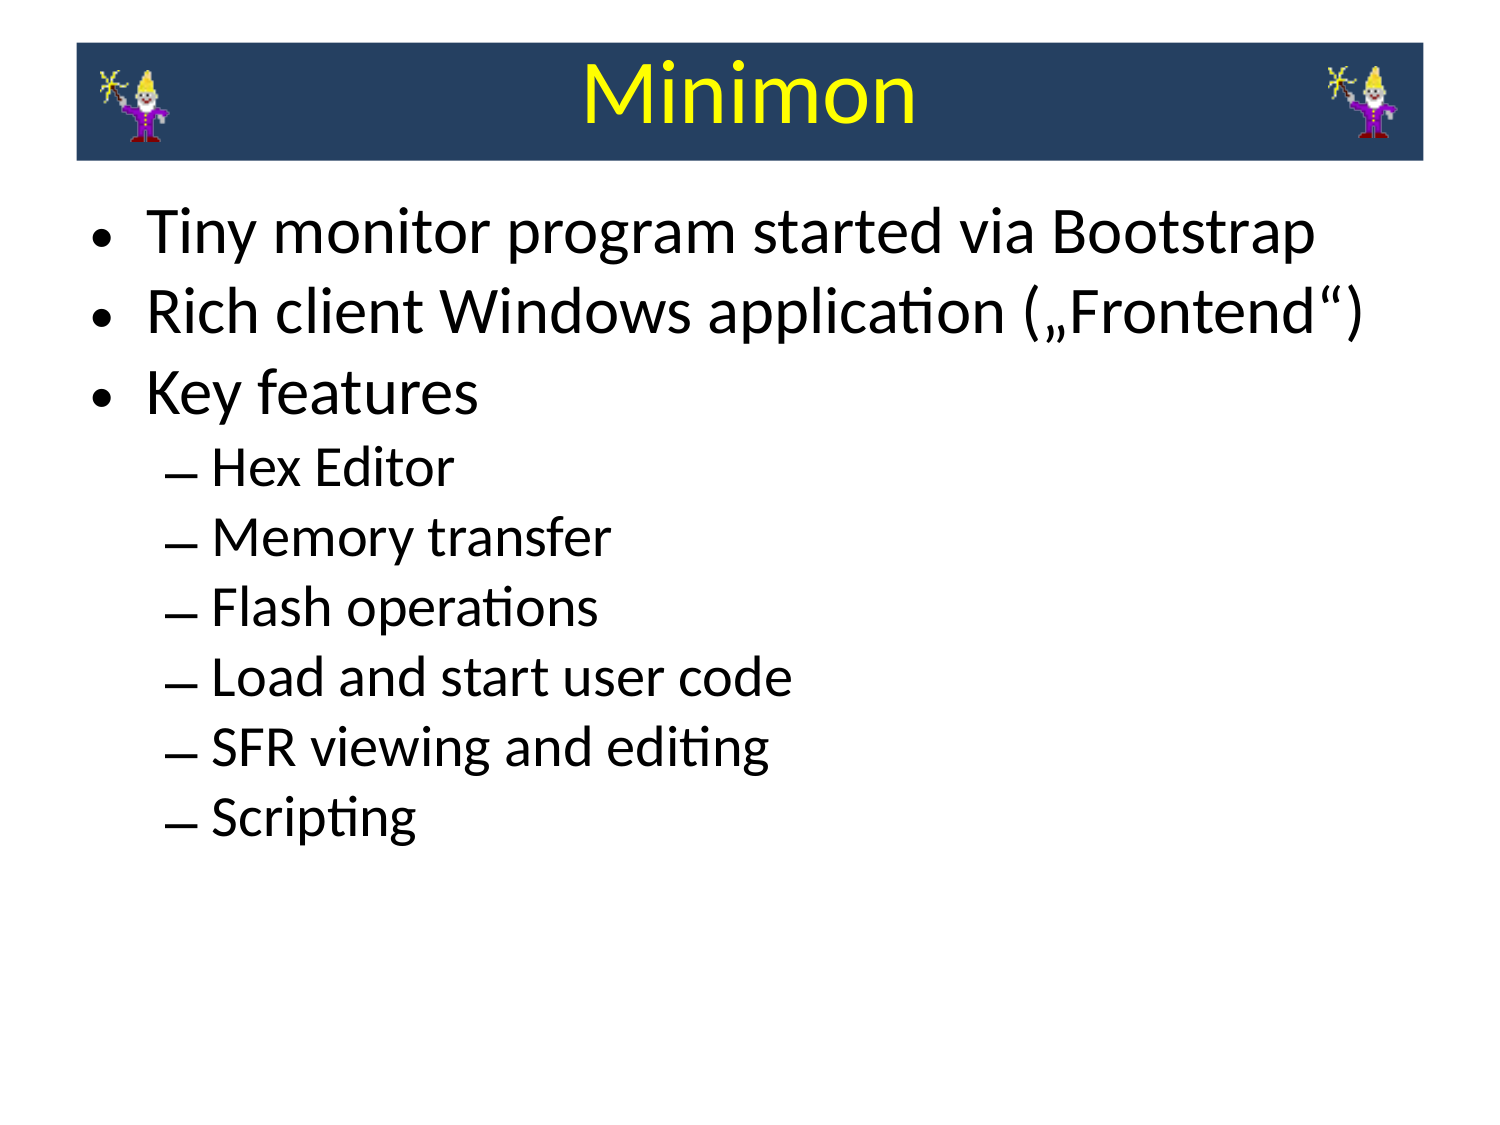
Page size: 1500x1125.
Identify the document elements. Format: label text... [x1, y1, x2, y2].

list Tiny monitor program started via Bootstrap Rich client Windows application („Frontend“) Key features Hex Editor Memory transfer Flash operations Load and start user code SFR viewing and editing Scripting [75, 196, 1425, 1005]
title Minimon [75, 42, 1425, 159]
